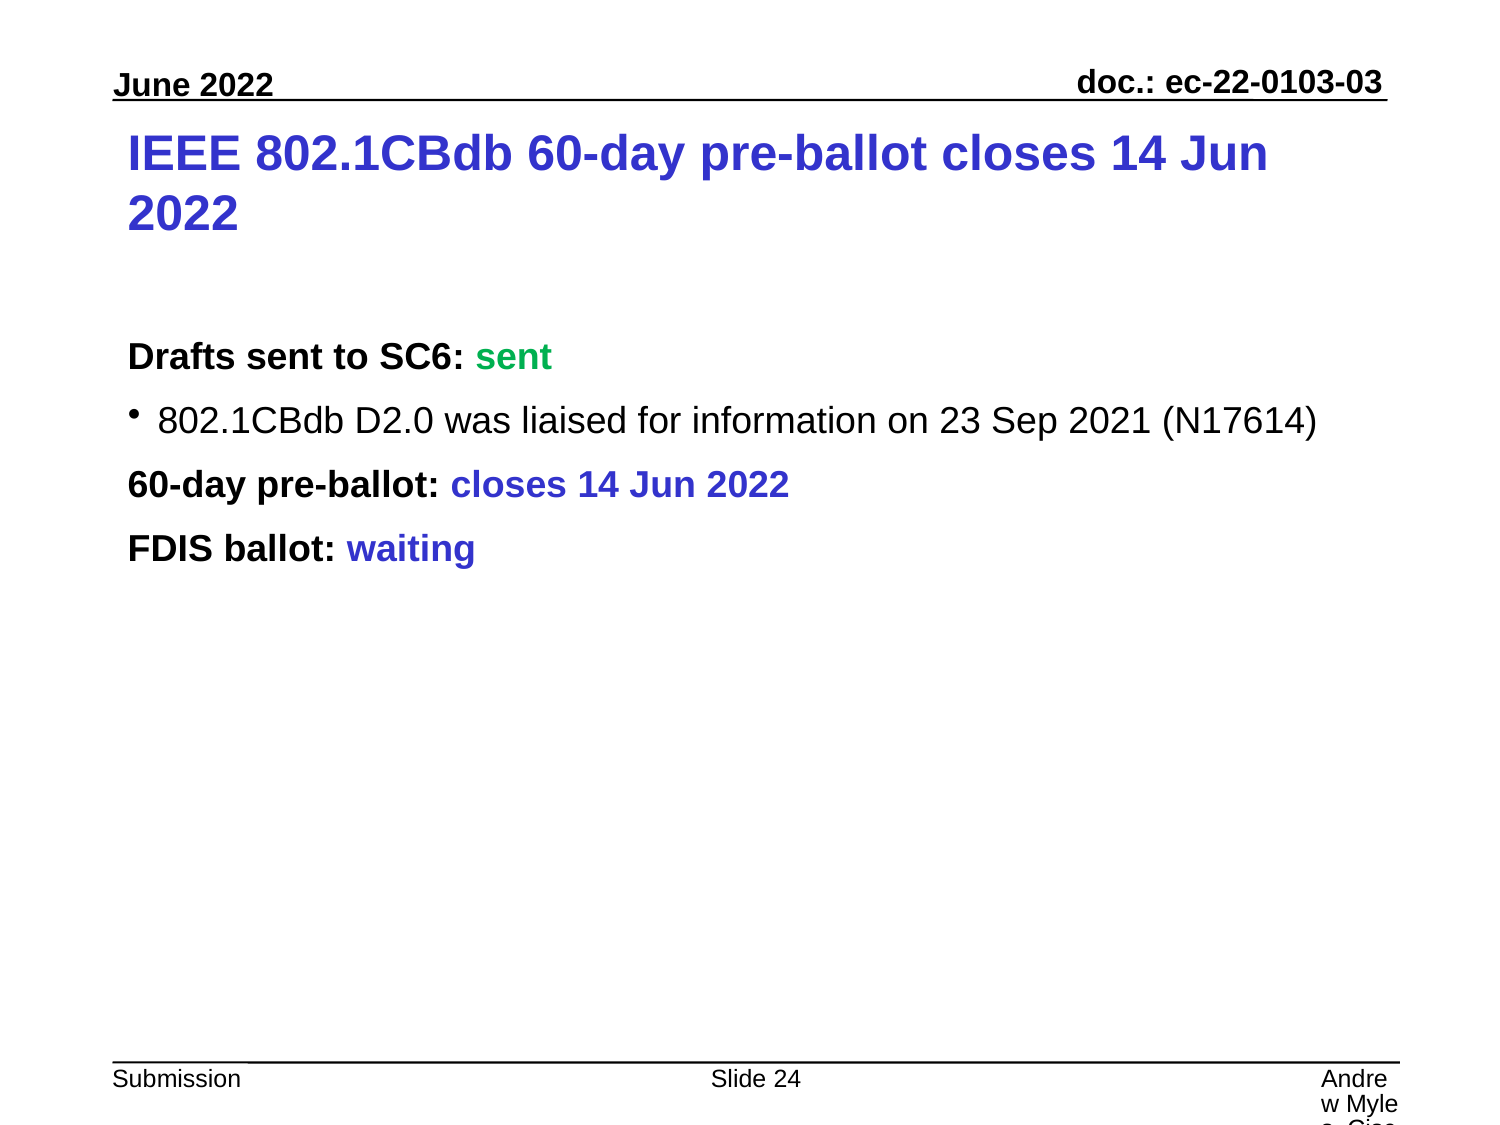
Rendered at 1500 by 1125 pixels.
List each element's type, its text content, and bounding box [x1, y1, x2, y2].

slide_number Slide 24 [709, 1061, 803, 1093]
footer Andrew Myles, Cisco [1320, 1061, 1402, 1093]
list Drafts sent to SC6: sent 802.1CBdb D2.0 was liaised for information on 23 Sep 2021 (N17614) 60-day pre-ballot: closes 14 Jun 2022 FDIS ballot: waiting [112, 324, 1388, 1000]
title IEEE 802.1CBdb 60-day pre-ballot closes 14 Jun 2022 [112, 112, 1388, 288]
